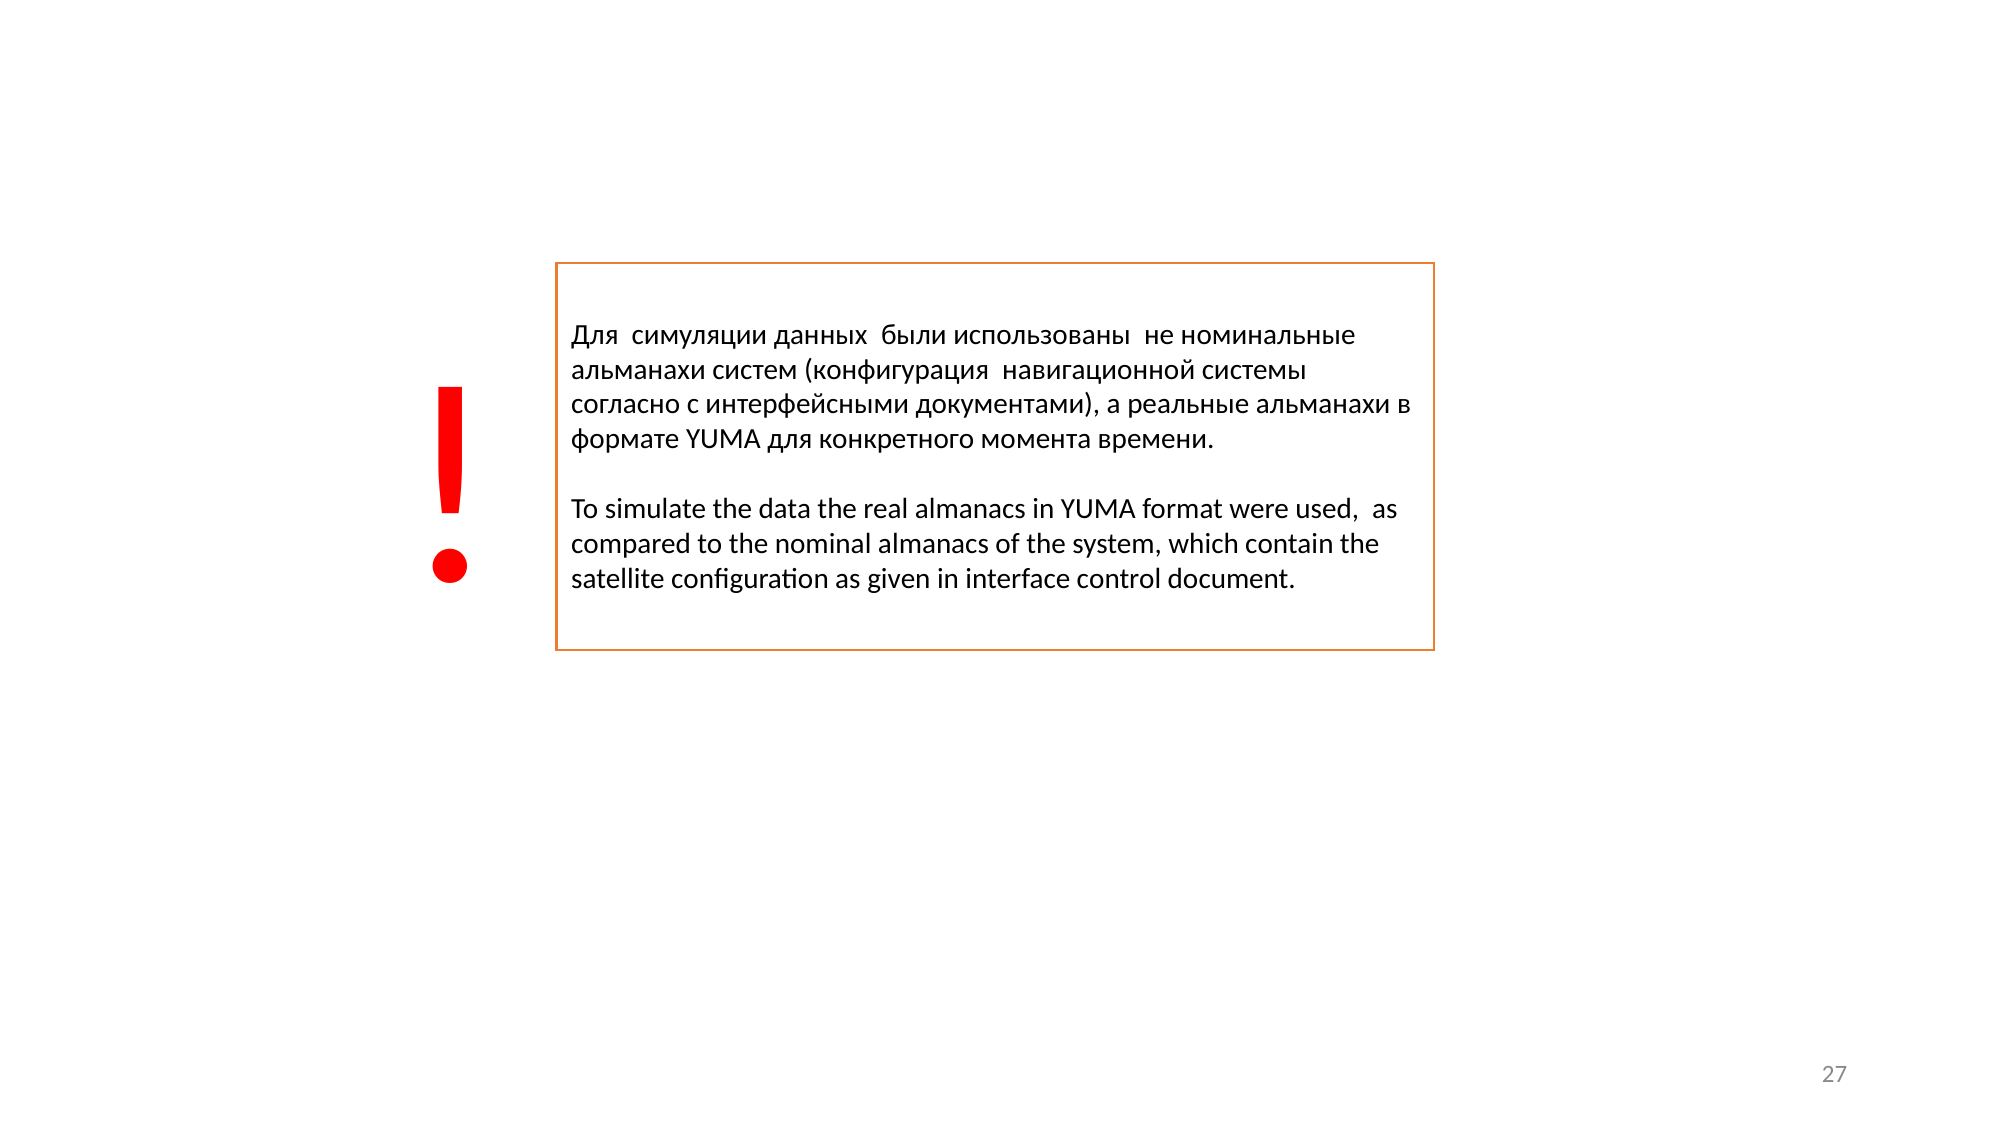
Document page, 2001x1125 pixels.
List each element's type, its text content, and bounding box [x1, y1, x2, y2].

slide_number 27 [1412, 1042, 1863, 1103]
text_box Для симуляции данных были использованы не номинальные альманахи систем (конфигурация навигационной системы согласно с интерфейсными документами), а реальные альманахи в формате YUMA для конкретного момента времени. To simulate the data the real almanacs in YUMA format were used, as compared to the nominal almanacs of the system, which contain the satellite configuration as given in interface control document. [556, 307, 1435, 602]
text_box [555, 262, 1435, 651]
text_box ! [388, 286, 499, 647]
